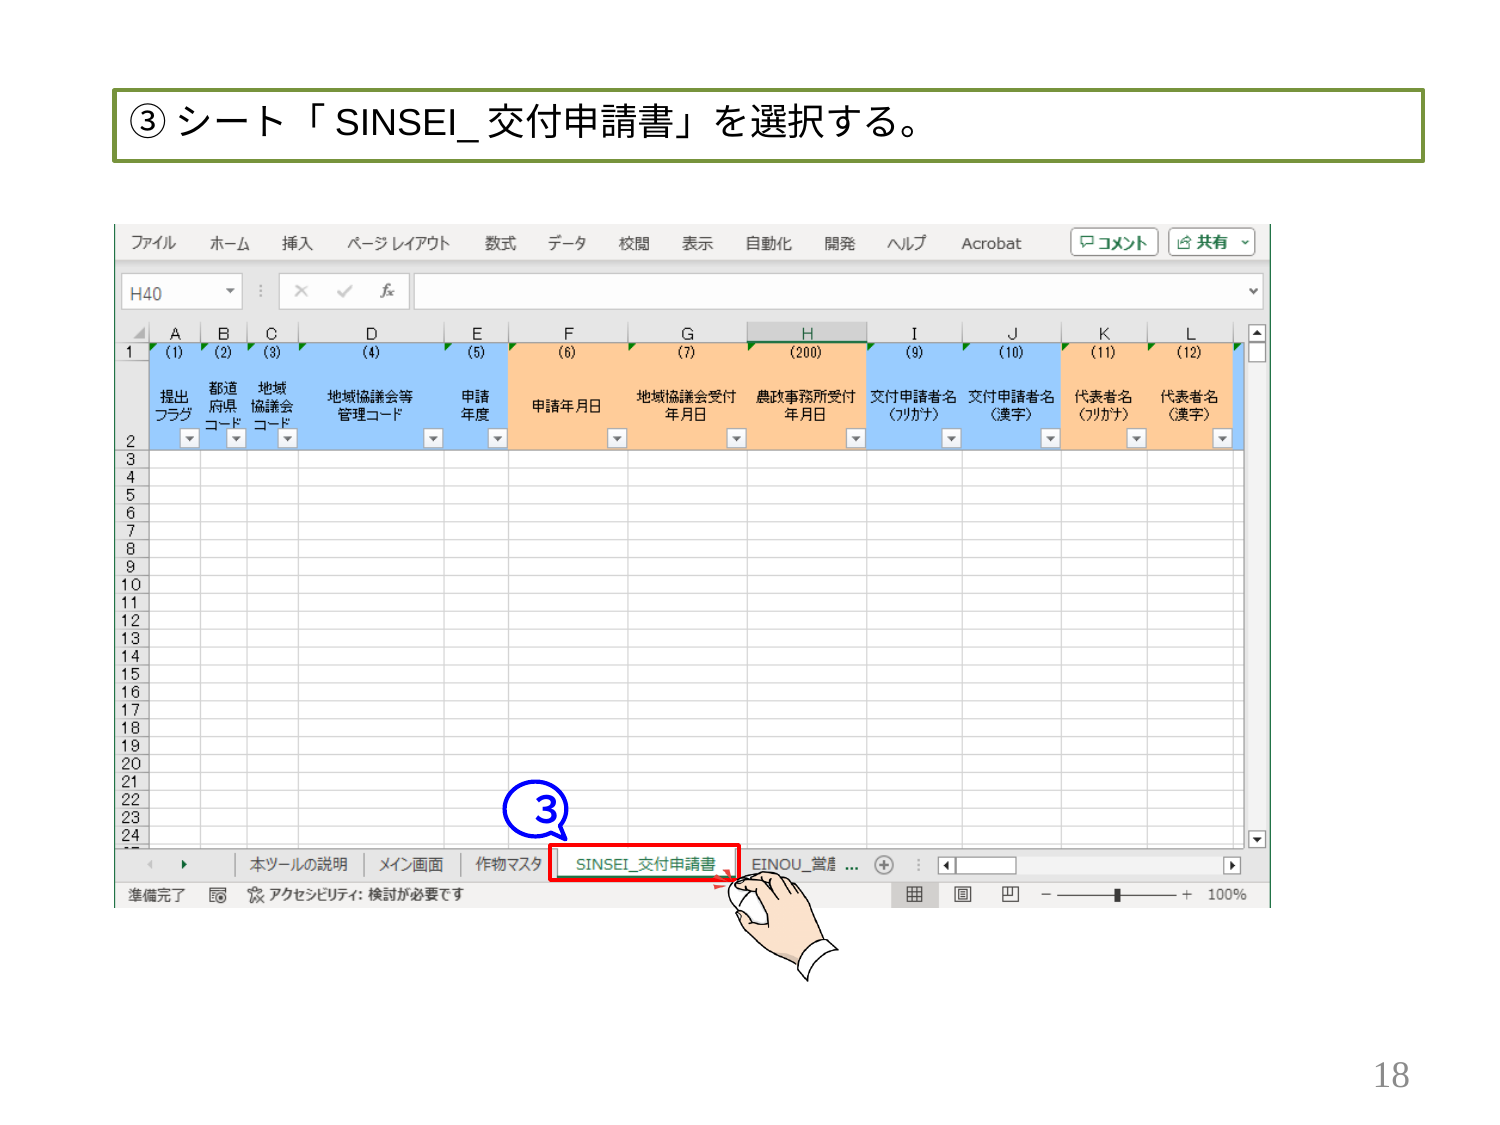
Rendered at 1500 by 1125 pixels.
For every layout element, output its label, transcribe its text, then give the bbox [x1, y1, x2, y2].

text_box ③シート「SINSEI_交付申請書」を選択する。 [112, 88, 1425, 163]
picture [114, 224, 1271, 988]
slide_number 17 [1074, 1042, 1425, 1103]
